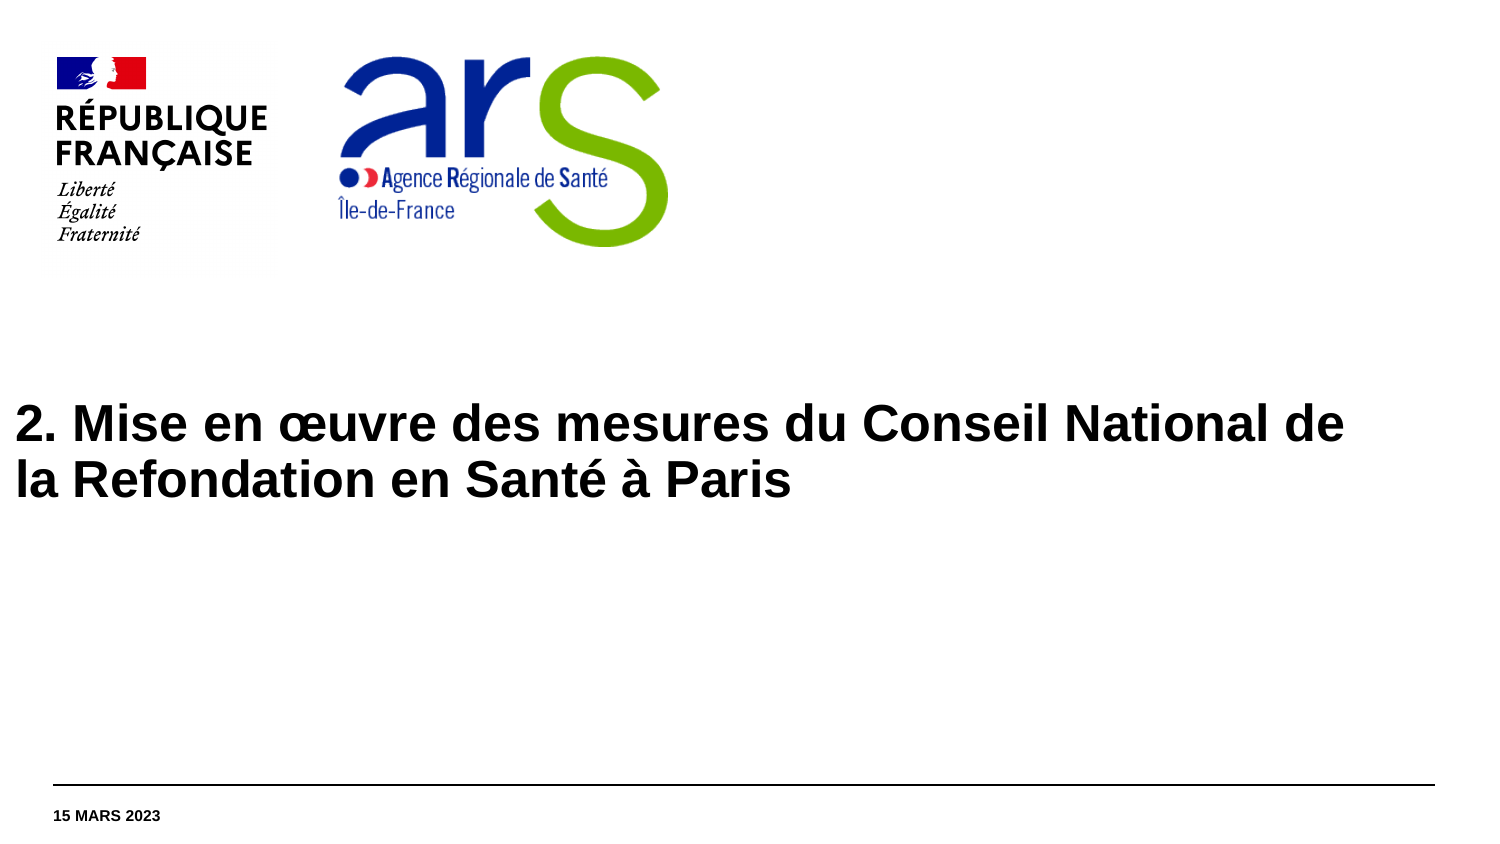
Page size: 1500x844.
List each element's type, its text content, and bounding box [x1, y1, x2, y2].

picture [337, 56, 668, 121]
title 2. Mise en œuvre des mesures du Conseil National de la Refondation en Santé à Paris [0, 121, 1382, 785]
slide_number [53, 787, 252, 844]
picture [41, 41, 278, 121]
